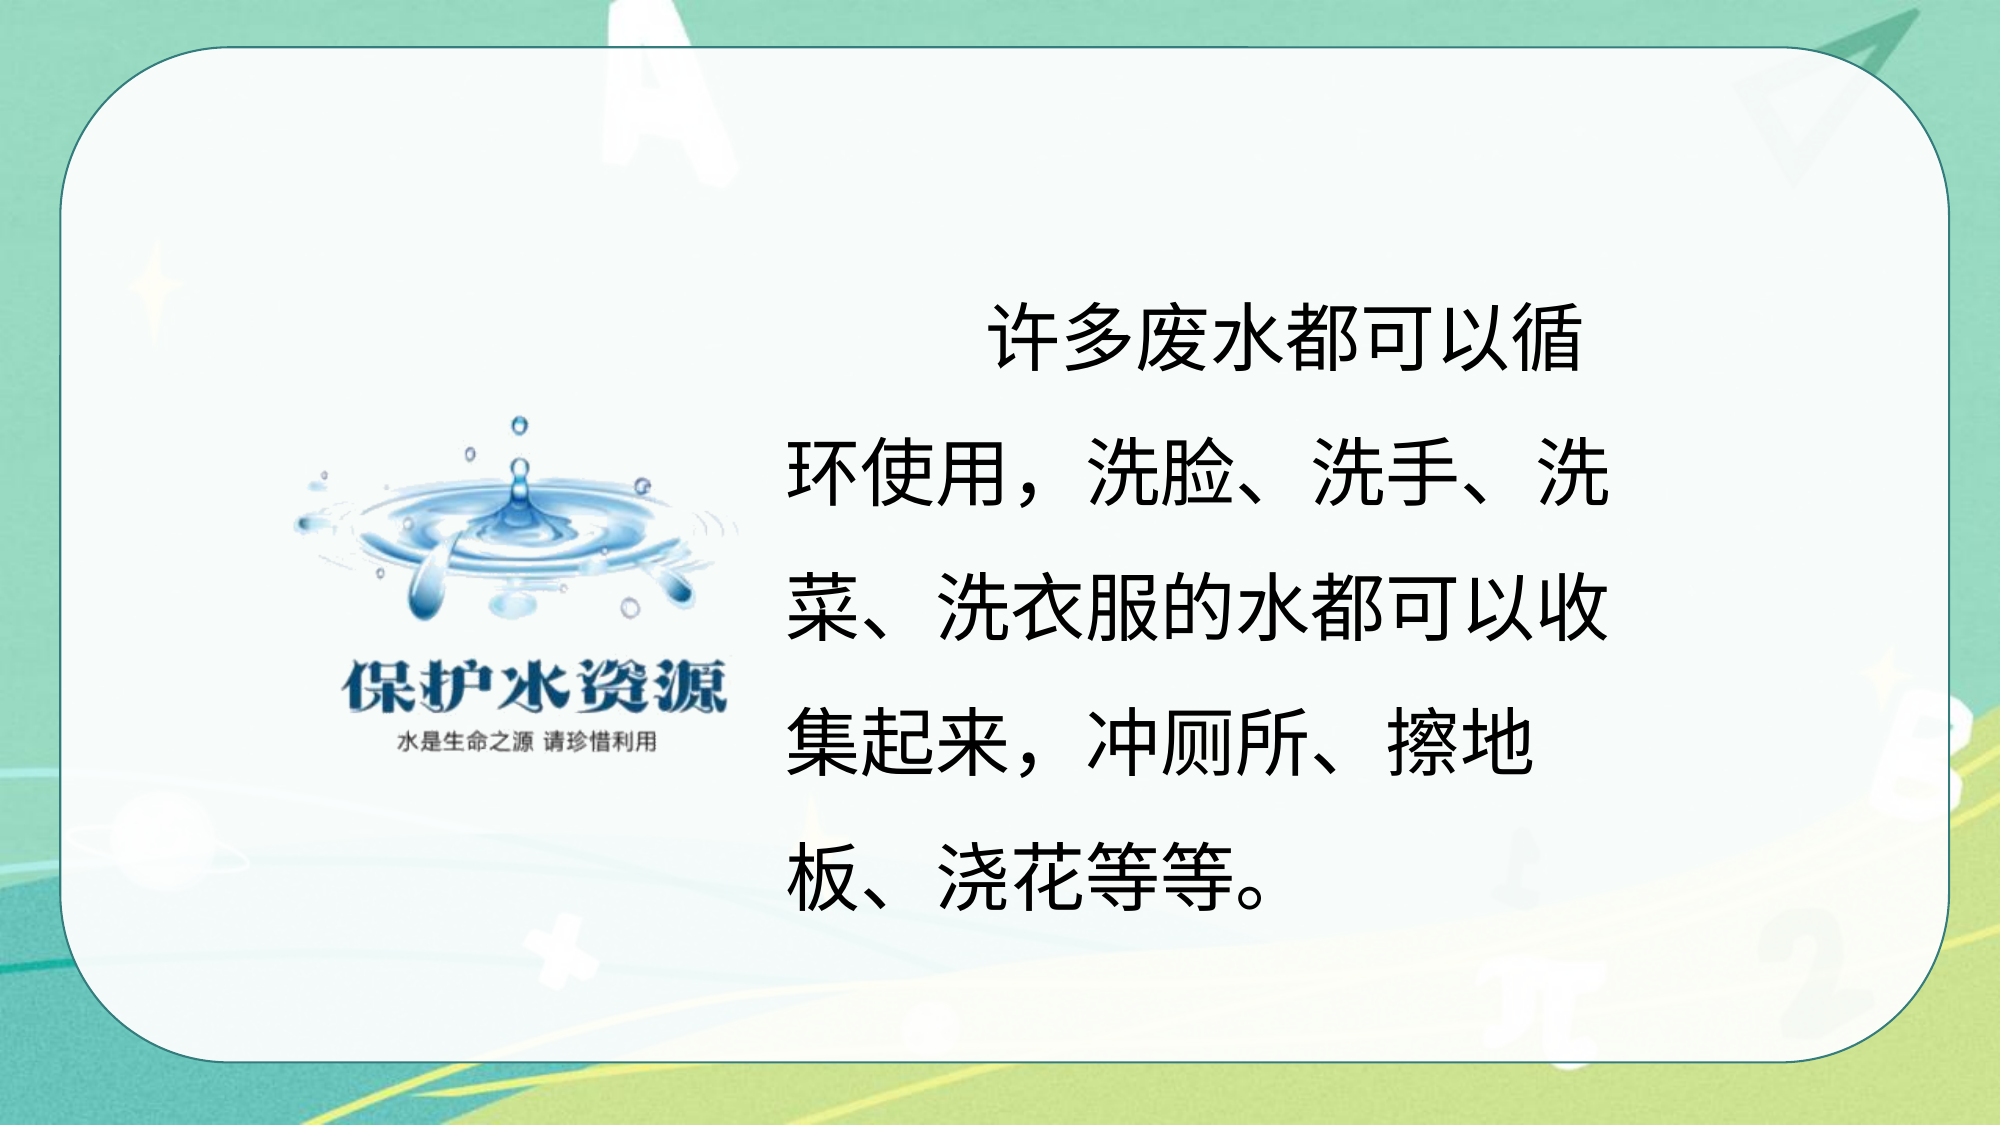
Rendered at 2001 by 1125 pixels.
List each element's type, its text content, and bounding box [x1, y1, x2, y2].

picture [0, 0, 2000, 1125]
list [281, 365, 775, 781]
text_box 许多废水都可以循环使用，洗脸、洗手、洗菜、洗衣服的水都可以收集起来，冲厕所、擦地板、浇花等等。 [774, 239, 1661, 926]
